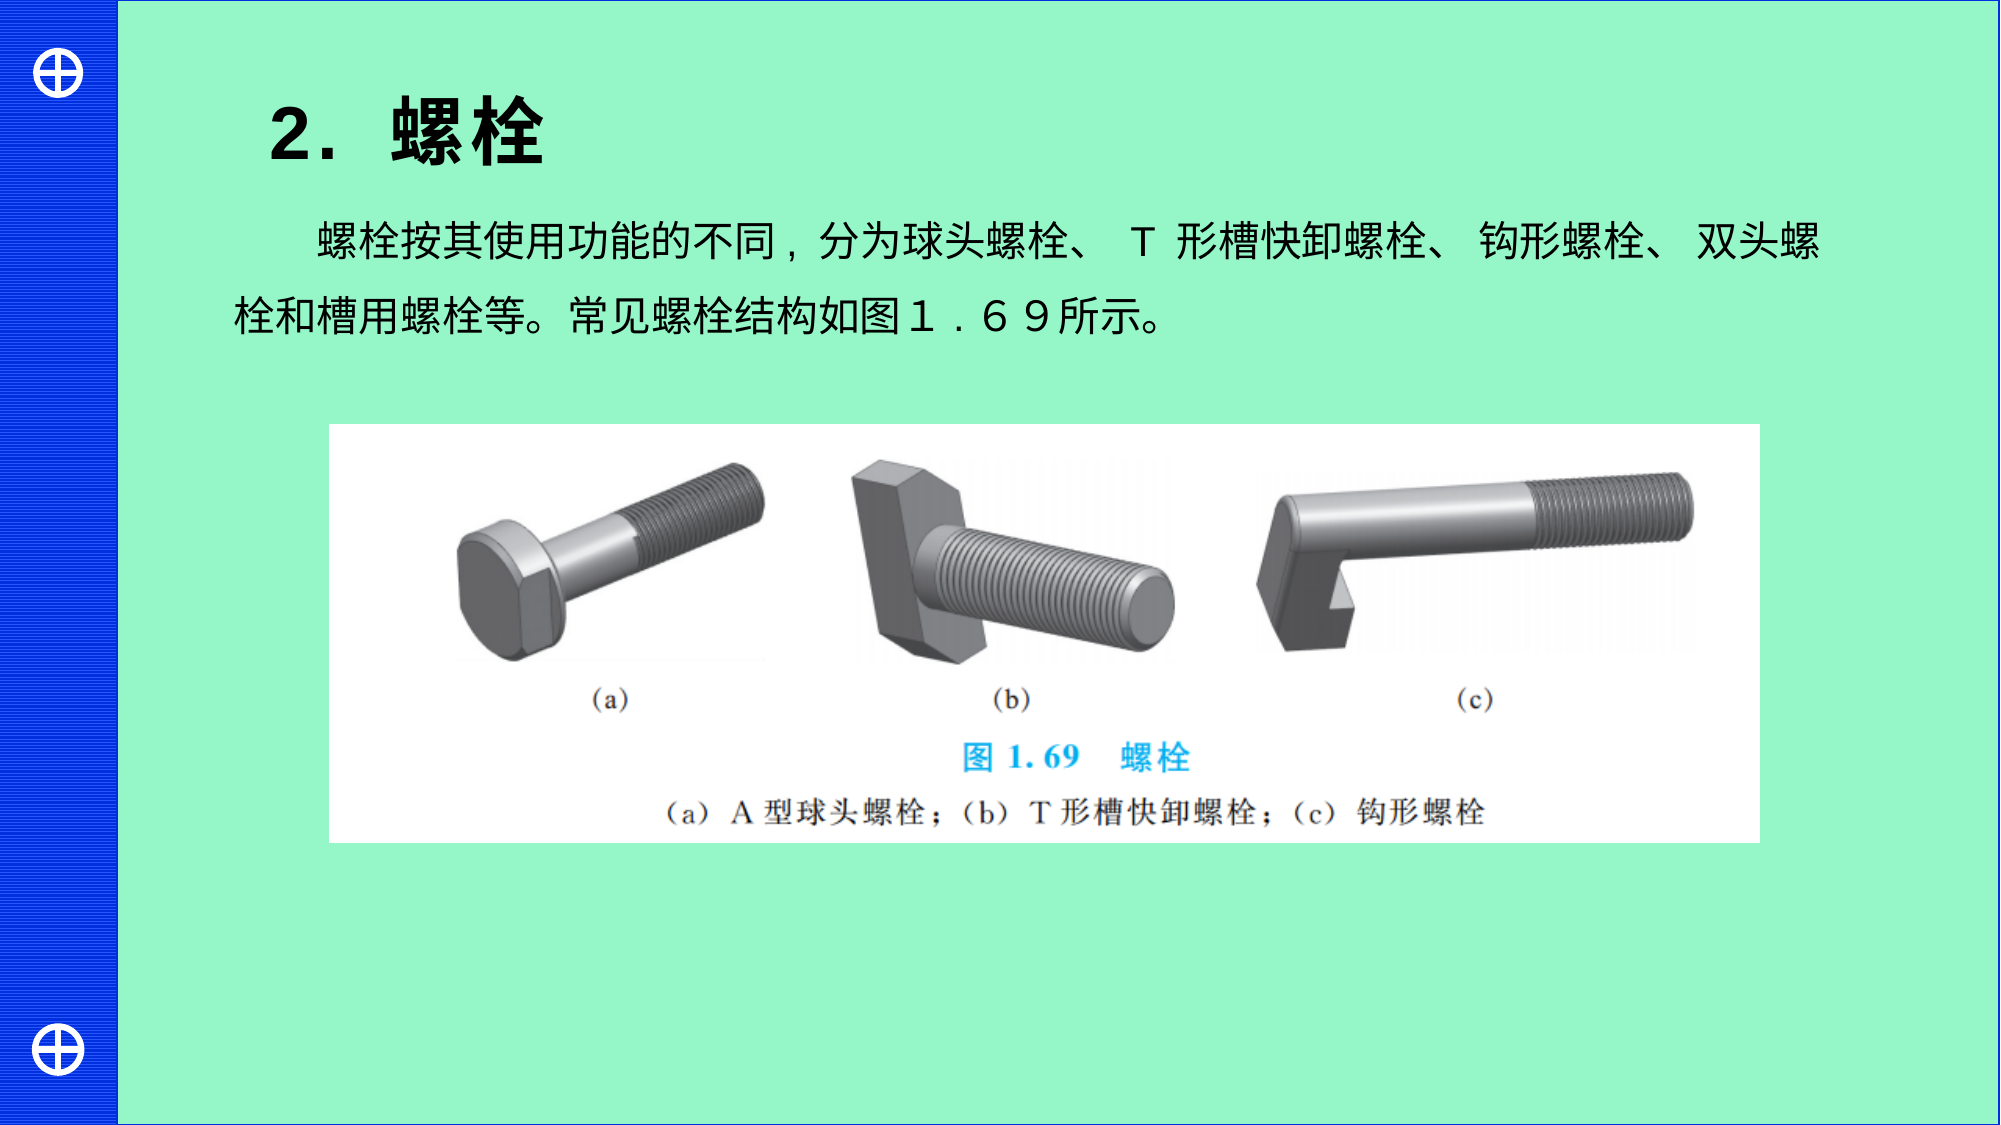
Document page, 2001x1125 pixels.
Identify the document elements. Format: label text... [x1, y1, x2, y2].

text_box 2. 螺栓 [173, 61, 1462, 183]
text_box 螺栓按其使用功能的不同, 分为球头螺栓、 T 形槽快卸螺栓、 钩形螺栓、 双头螺栓和槽用螺栓等。常见螺栓结构如图１.６９所示。 [218, 182, 1871, 348]
picture [329, 424, 1760, 843]
text_box [173, 267, 1824, 373]
